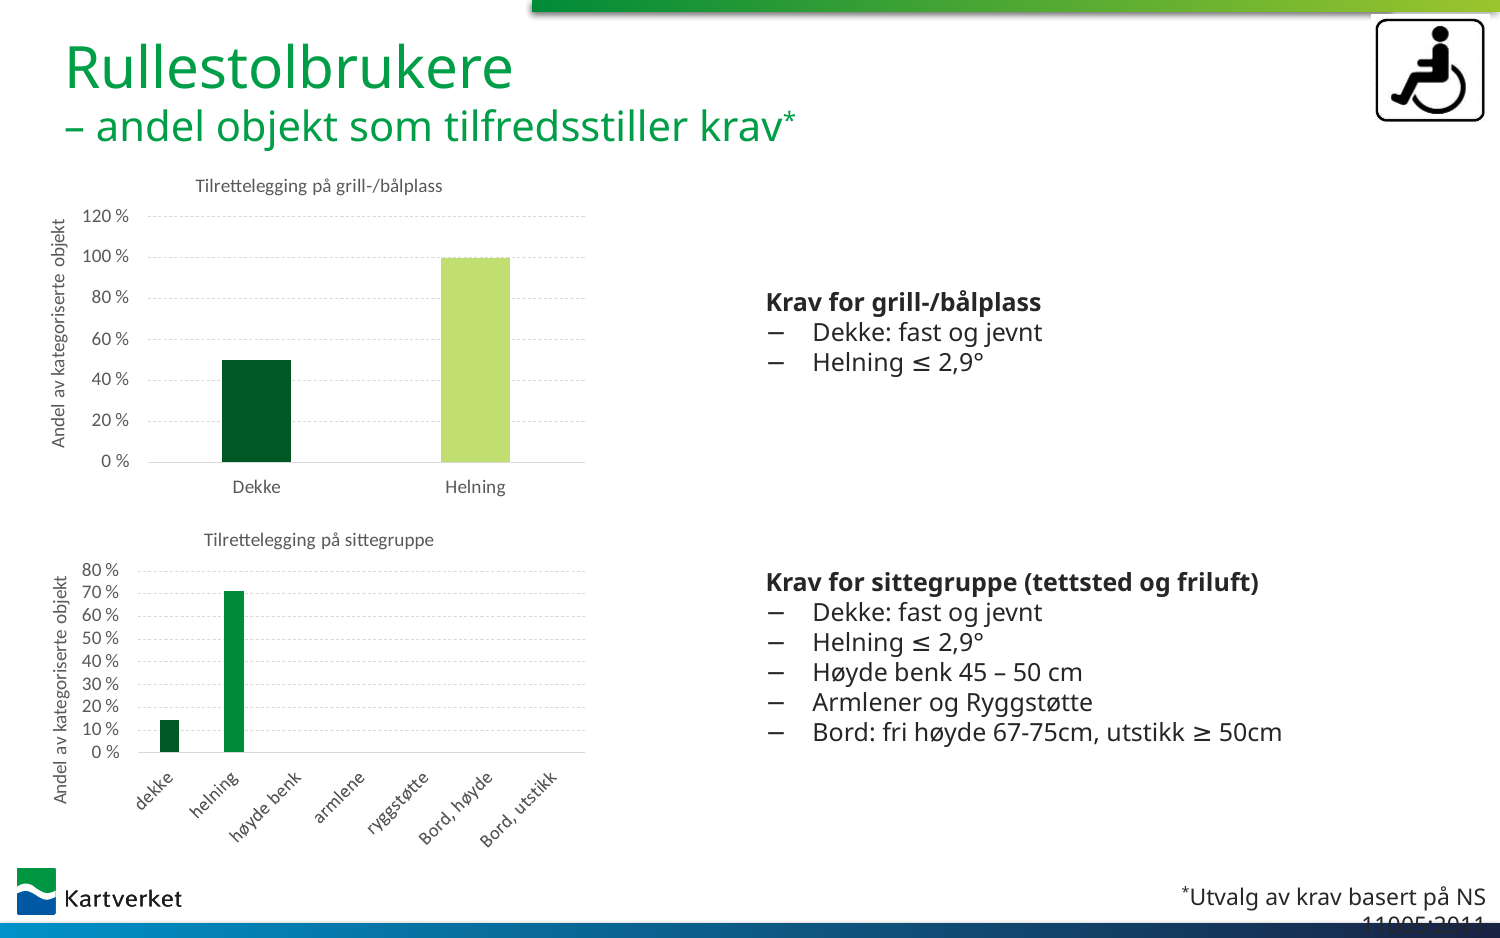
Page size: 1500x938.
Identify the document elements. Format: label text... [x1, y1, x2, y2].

picture [41, 166, 596, 505]
text_box Rullestolbrukere – andel objekt som tilfredsstiller krav* [49, 14, 1431, 158]
text_box Krav for sittegruppe (tettsted og friluft) Dekke: fast og jevnt Helning ≤ 2,9° Høyde benk 45 – 50 cm Armlener og Ryggstøtte Bord: fri høyde 67-75cm, utstikk ≥ 50cm [750, 559, 1500, 754]
picture [41, 520, 596, 859]
picture [1371, 13, 1491, 127]
text_box *Utvalg av krav basert på NS 11005:2011 [1068, 873, 1500, 938]
text_box Krav for grill-/bålplass Dekke: fast og jevnt Helning ≤ 2,9° [750, 279, 1452, 384]
